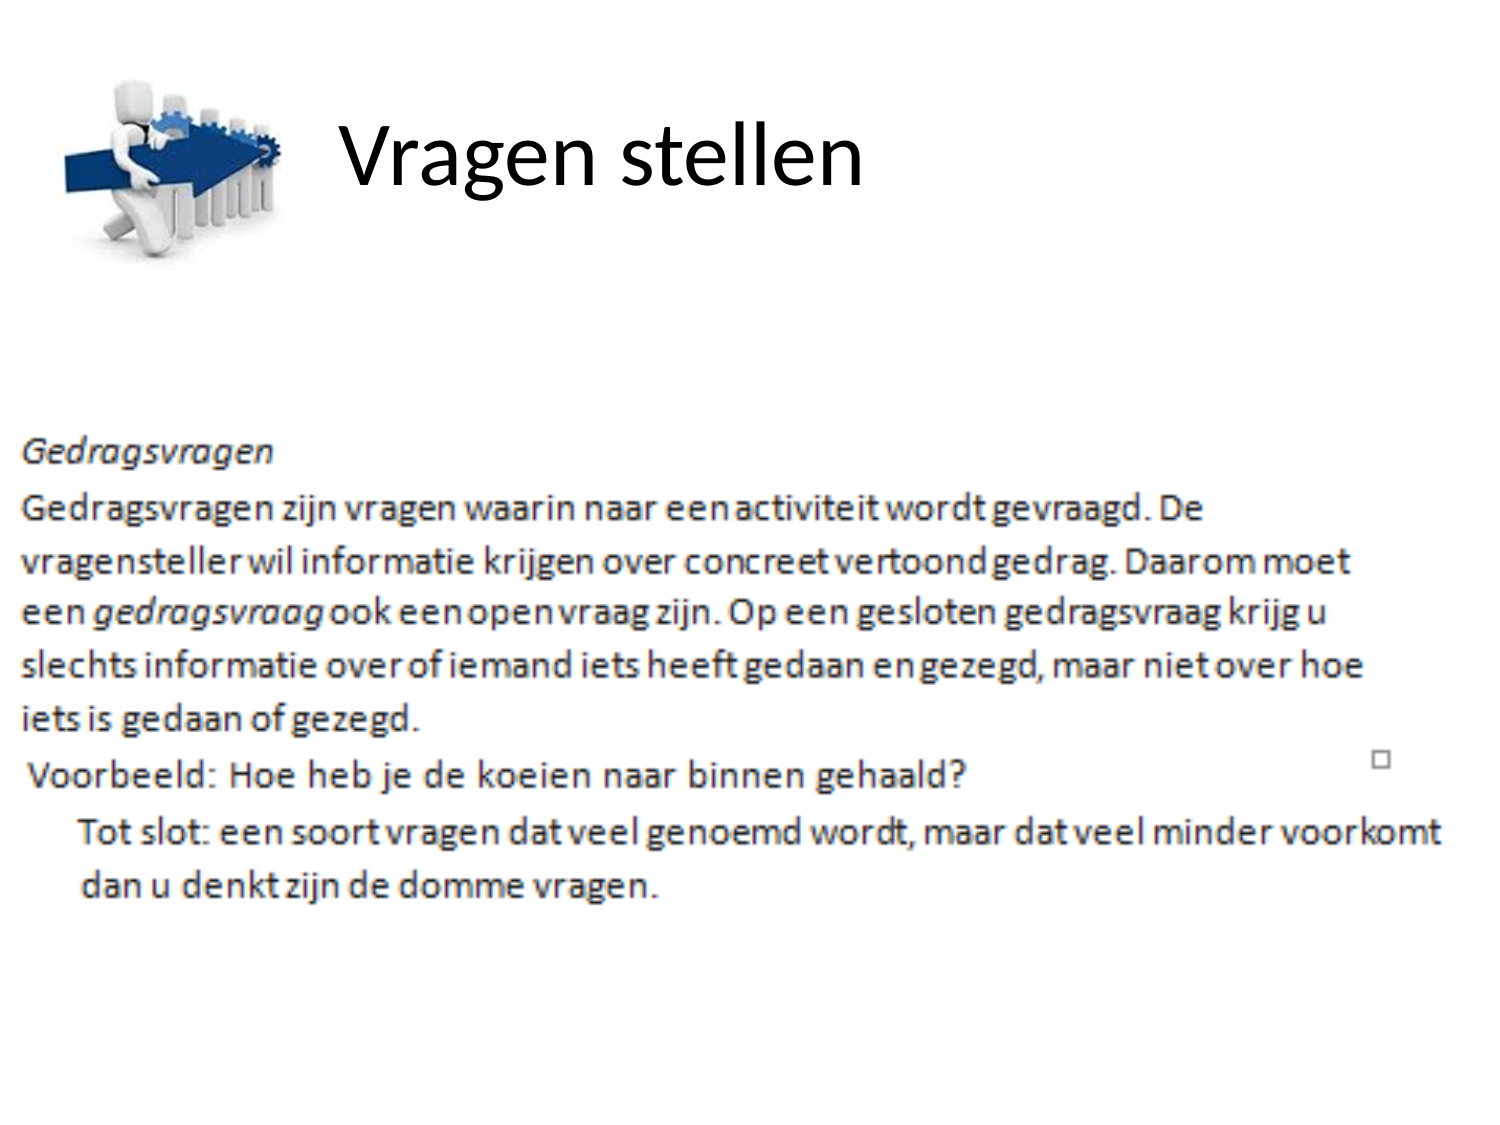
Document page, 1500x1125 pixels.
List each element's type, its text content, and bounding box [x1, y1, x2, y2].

picture [17, 66, 327, 281]
picture [0, 397, 1500, 983]
title Vragen stellen [289, 54, 916, 244]
